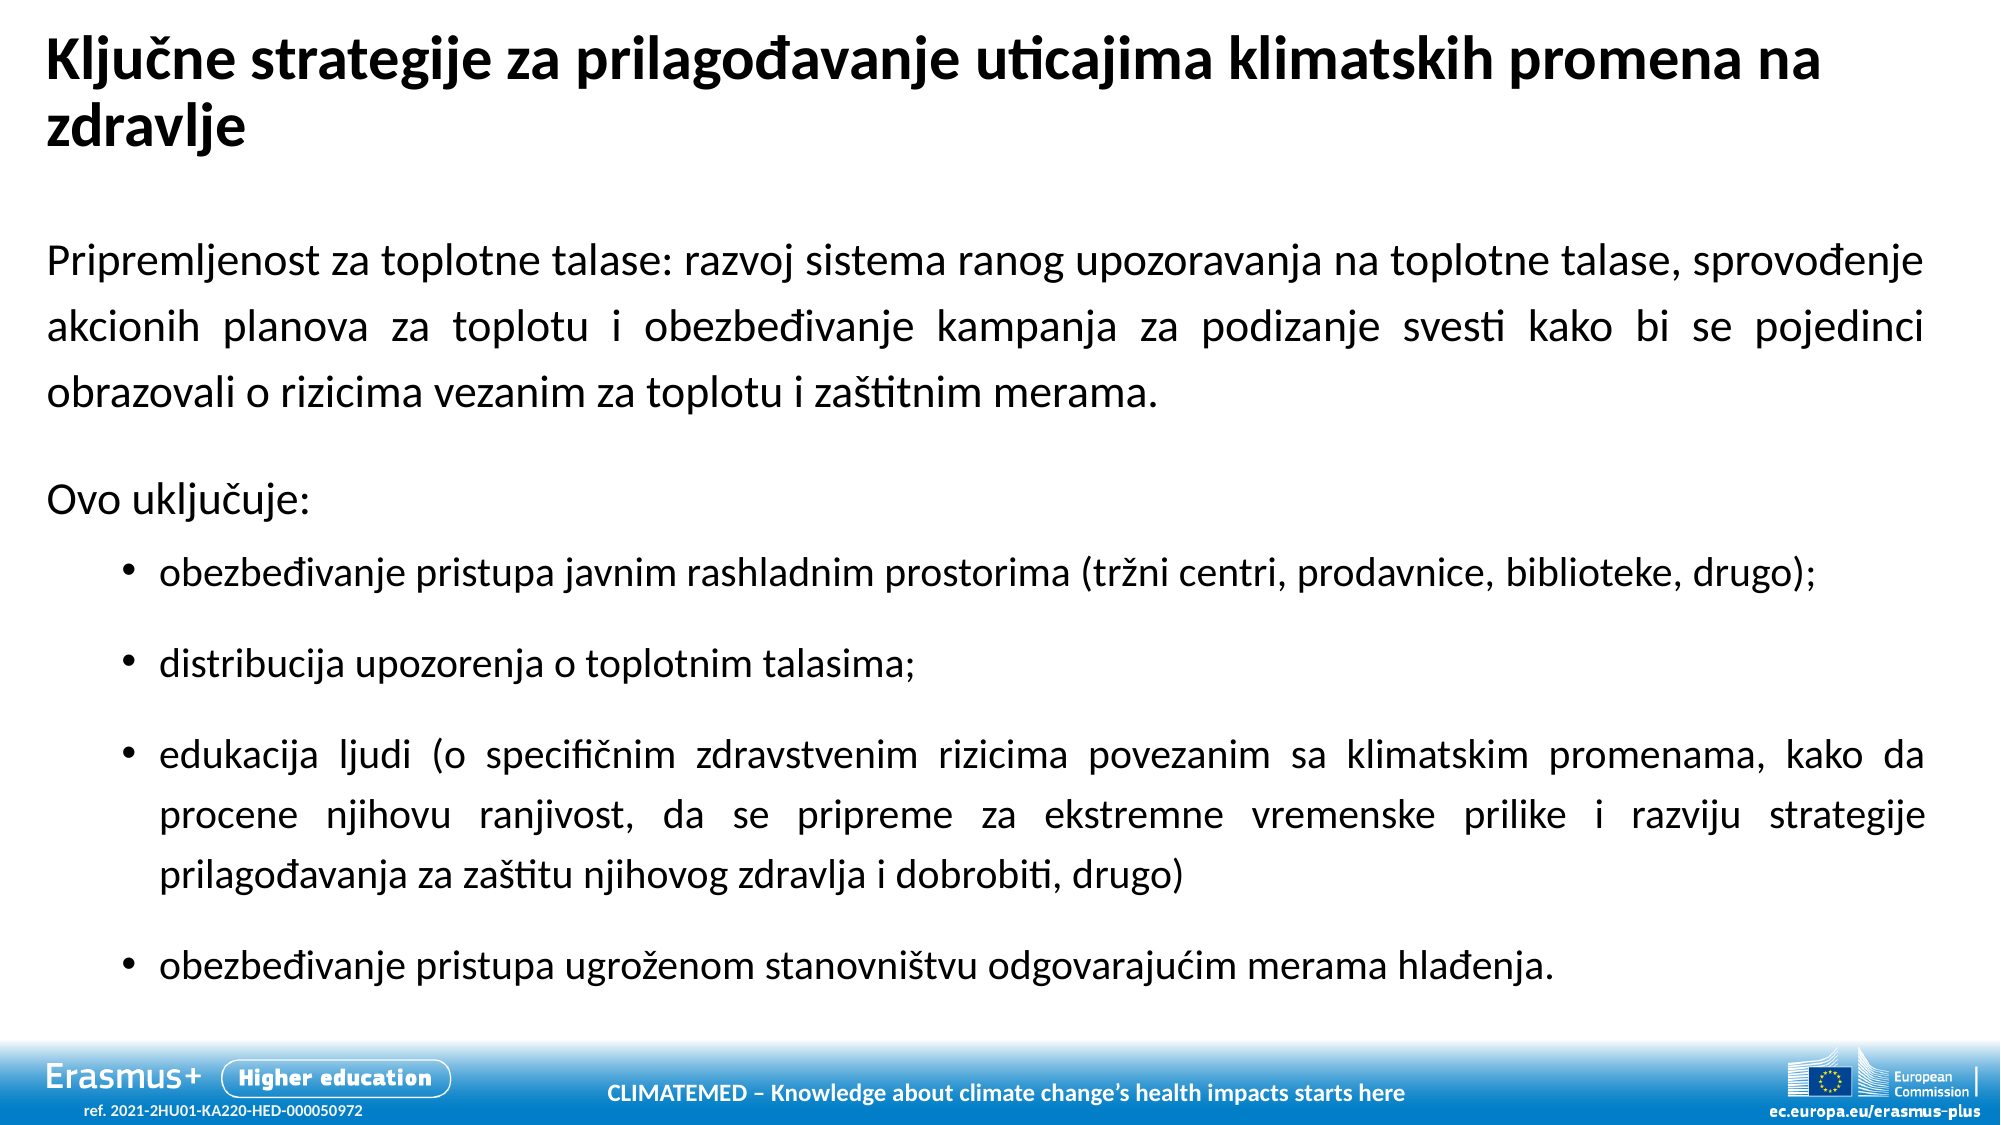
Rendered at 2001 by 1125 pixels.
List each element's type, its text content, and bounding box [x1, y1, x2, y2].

title Ključne strategije za prilagođavanje uticajima klimatskih promena na zdravlje [31, 31, 1984, 155]
list Pripremljenost za toplotne talase: razvoj sistema ranog upozoravanja na toplotne talase, sprovođenje akcionih planova za toplotu i obezbeđivanje kampanja za podizanje svesti kako bi se pojedinci obrazovali o rizicima vezanim za toplotu i zaštitnim merama. Ovo uključuje: obezbeđivanje pristupa javnim rashladnim prostorima (tržni centri, prodavnice, biblioteke, drugo); distribucija upozorenja o toplotnim talasima; edukacija ljudi (o specifičnim zdravstvenim rizicima povezanim sa klimatskim promenama, kako da procene njihovu ranjivost, da se pripreme za ekstremne vremenske prilike i razviju strategije prilagođavanja za zaštitu njihovog zdravlja i dobrobiti, drugo) obezbeđivanje pristupa ugroženom stanovništvu odgovarajućim merama hlađenja. [31, 210, 1942, 1059]
picture [0, 899, 2000, 1125]
